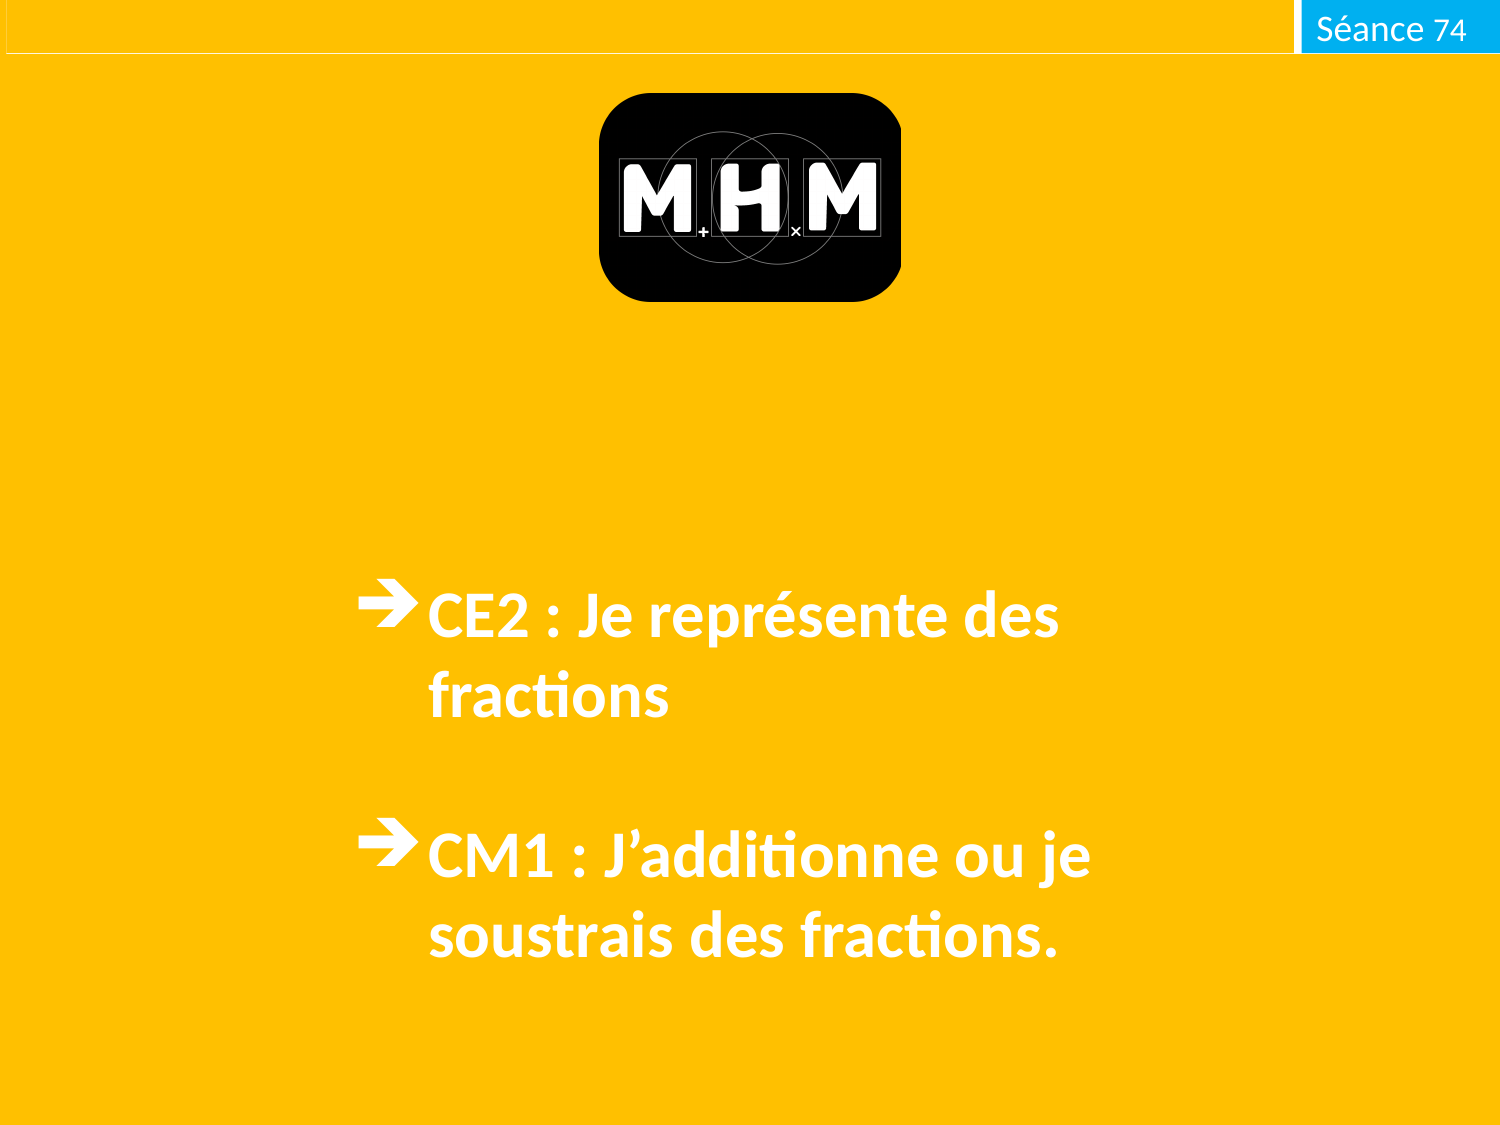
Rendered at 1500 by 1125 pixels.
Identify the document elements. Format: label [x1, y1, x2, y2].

text_box [0, 53, 1500, 1125]
